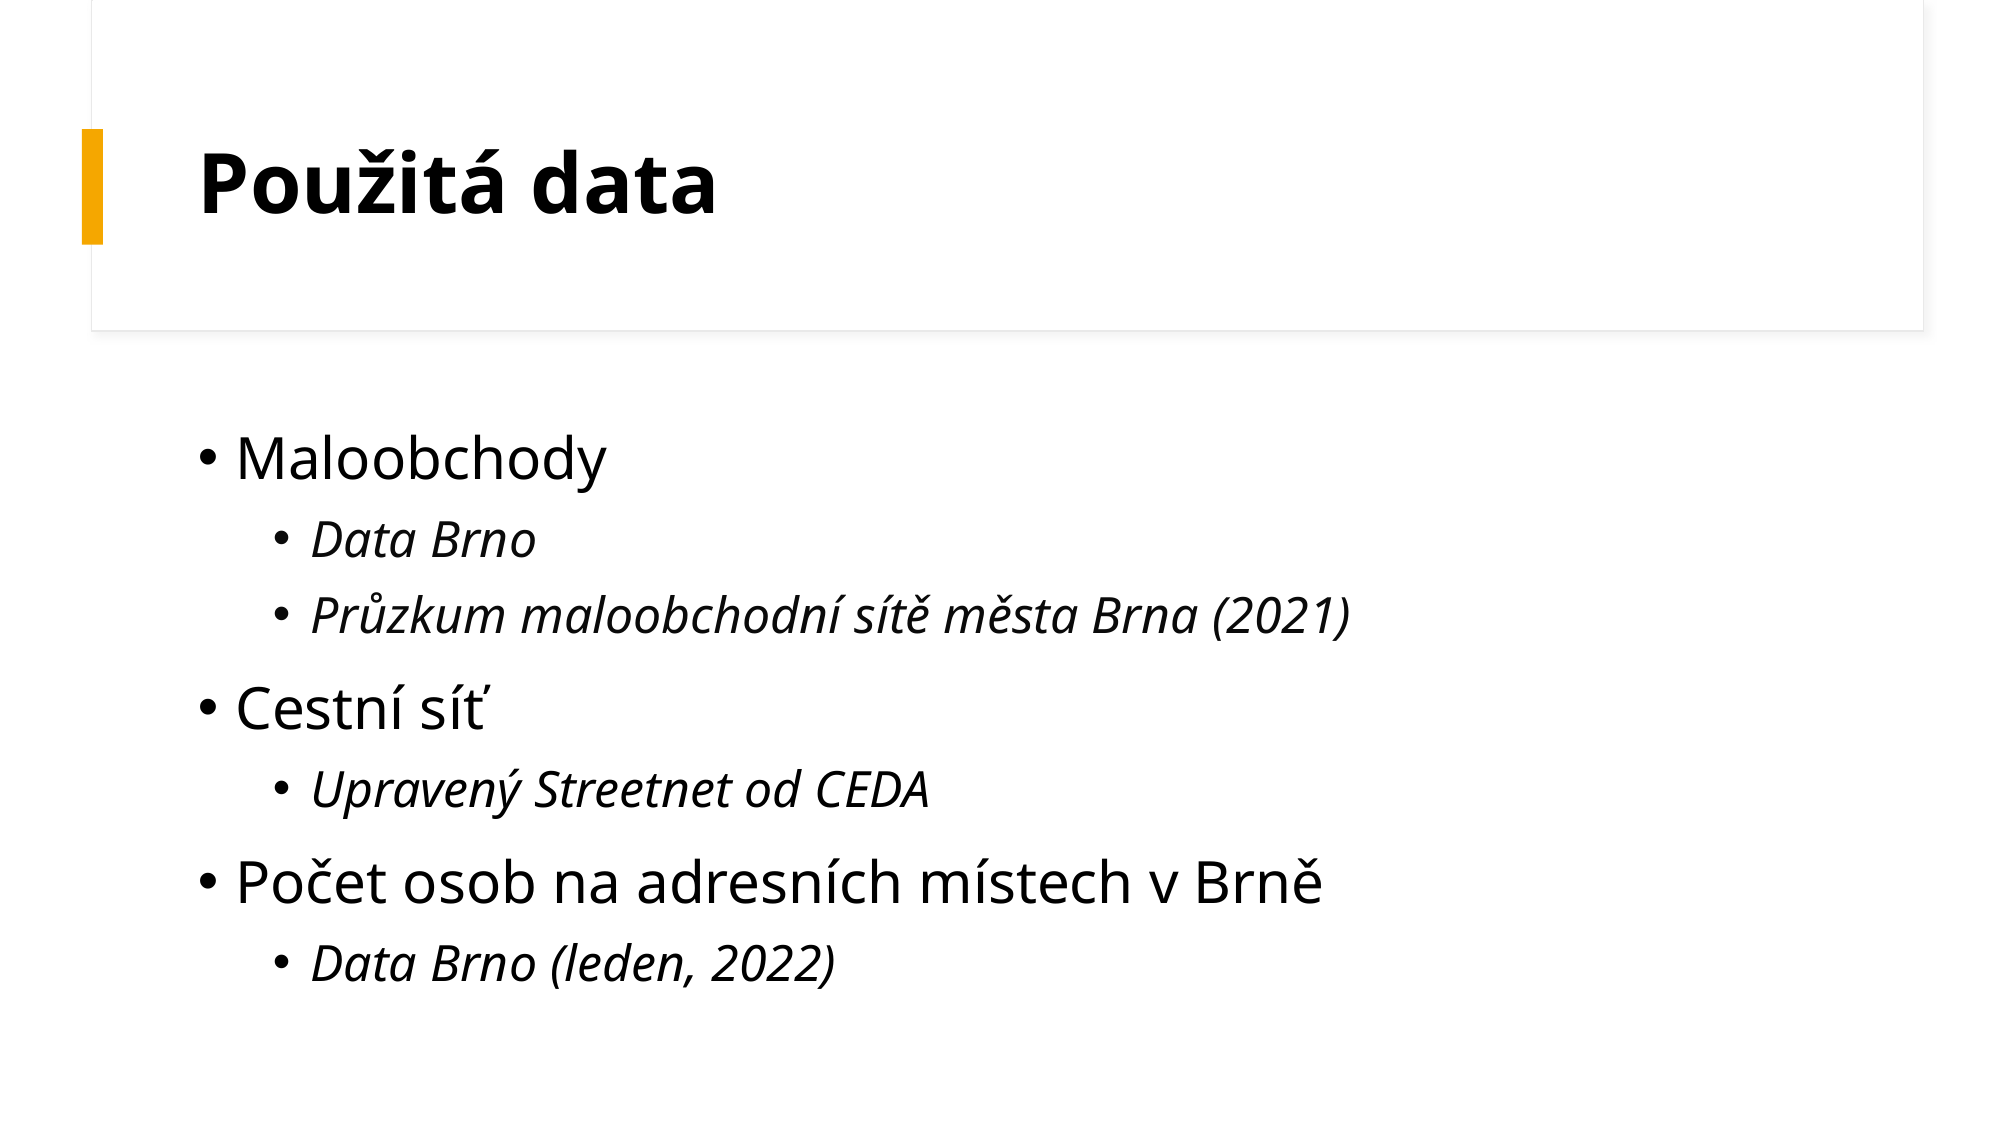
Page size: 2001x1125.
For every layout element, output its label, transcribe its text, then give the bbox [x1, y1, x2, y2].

title Použitá data [183, 90, 1851, 284]
list Maloobchody Data Brno Průzkum maloobchodní sítě města Brna (2021) Cestní síť Upravený Streetnet od CEDA Počet osob na adresních místech v Brně Data Brno (leden, 2022) [183, 406, 1851, 1013]
